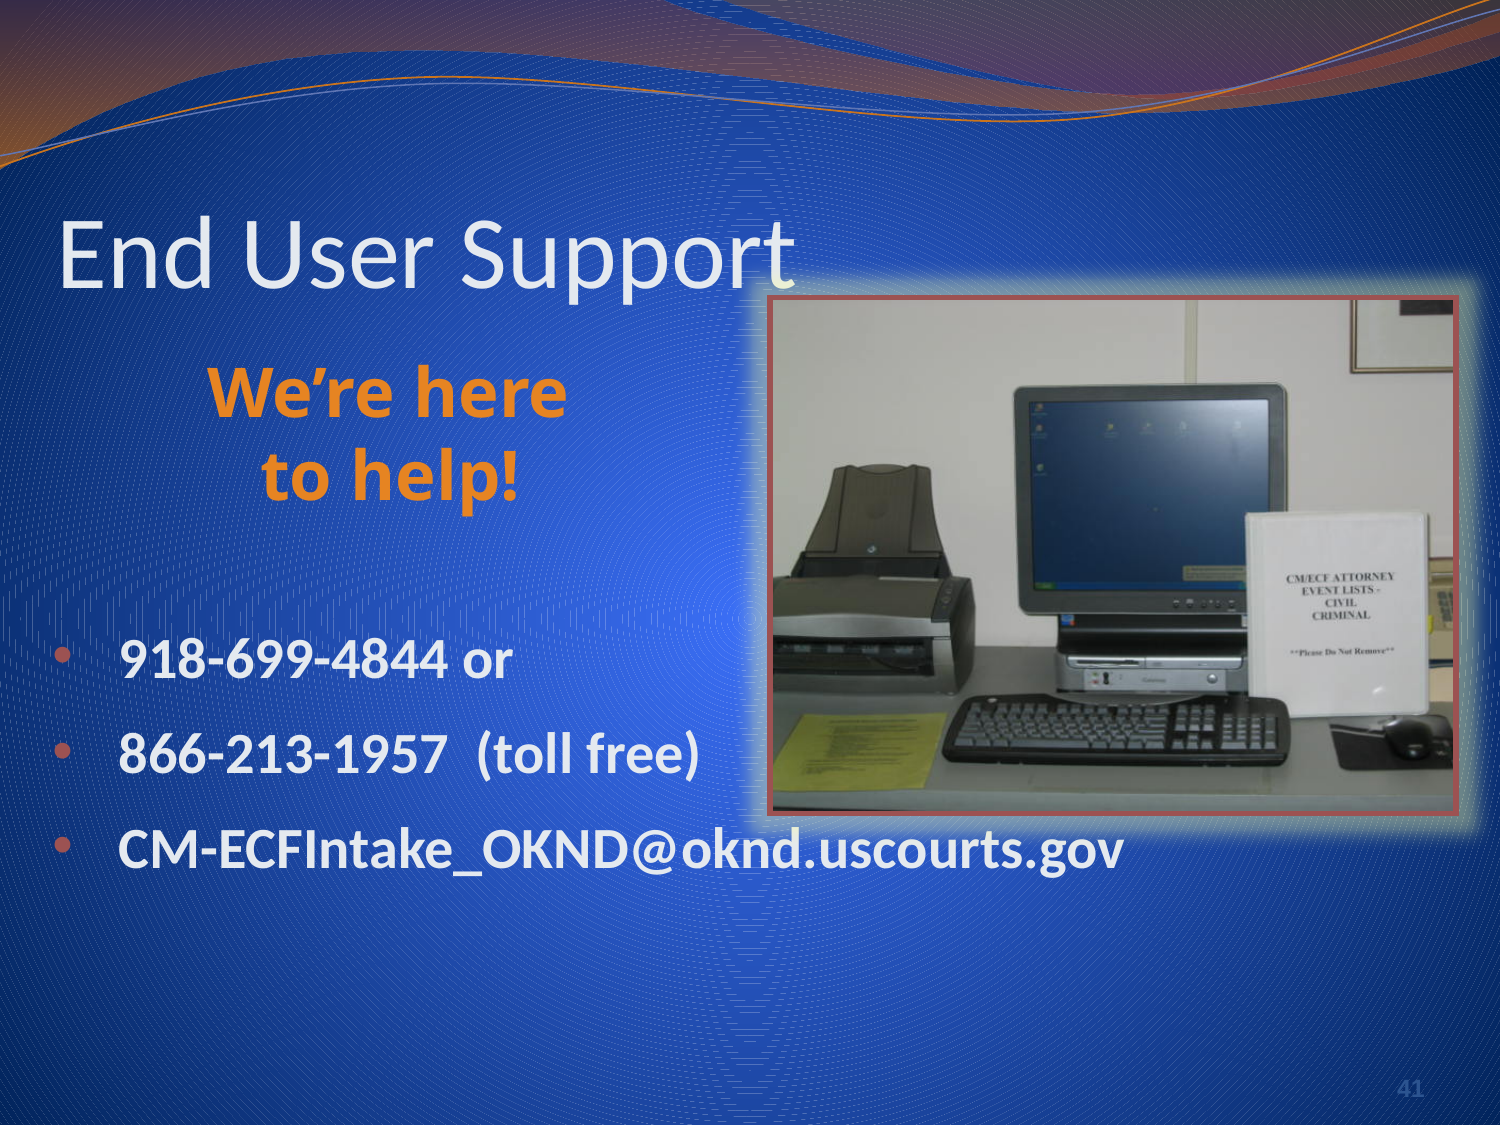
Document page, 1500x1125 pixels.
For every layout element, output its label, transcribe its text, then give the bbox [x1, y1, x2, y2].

picture [772, 299, 1454, 811]
title End User Support [56, 174, 1407, 310]
slide_number 41 [1299, 1042, 1425, 1103]
text_box We’re here to help! [22, 341, 765, 522]
text_box 918-699-4844 or 866-213-1957 (toll free) CM-ECFIntake_OKND@oknd.uscourts.gov [37, 612, 1150, 1075]
